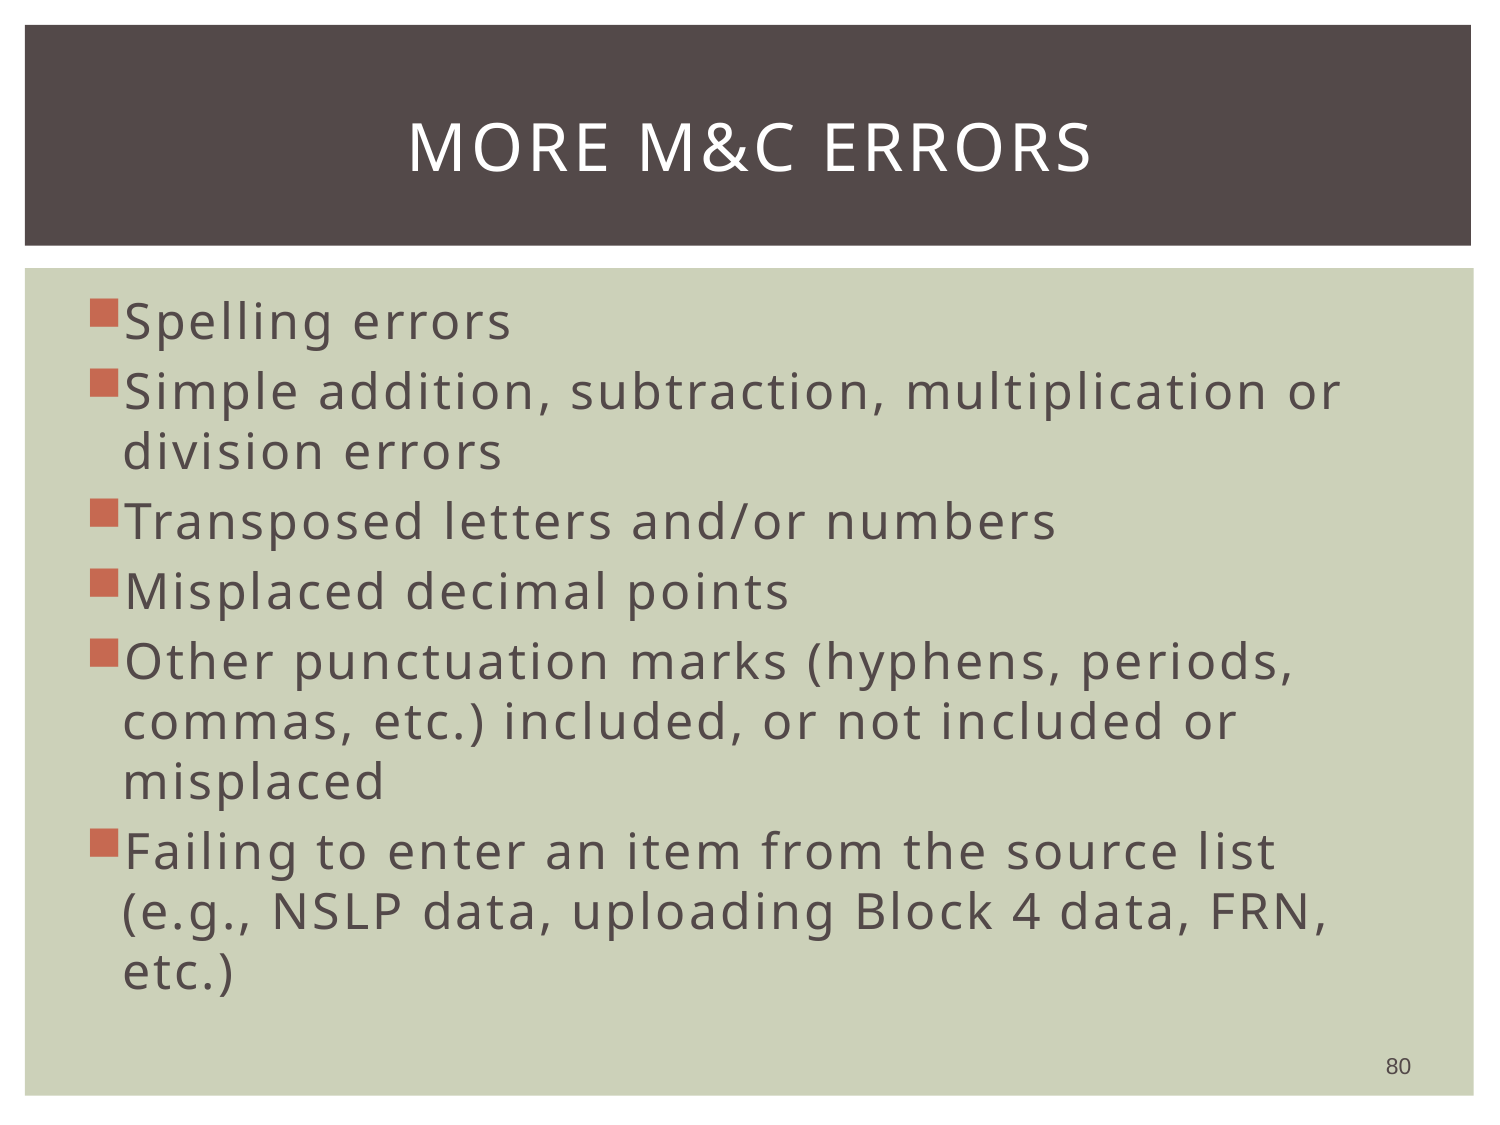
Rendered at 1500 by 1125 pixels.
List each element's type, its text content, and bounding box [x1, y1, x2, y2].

title More M&C Errors [62, 58, 1438, 232]
slide_number 80 [1349, 1041, 1448, 1089]
list Spelling errors Simple addition, subtraction, multiplication or division errors Transposed letters and/or numbers Misplaced decimal points Other punctuation marks (hyphens, periods, commas, etc.) included, or not included or misplaced Failing to enter an item from the source list (e.g., NSLP data, uploading Block 4 data, FRN, etc.) [62, 282, 1442, 1005]
